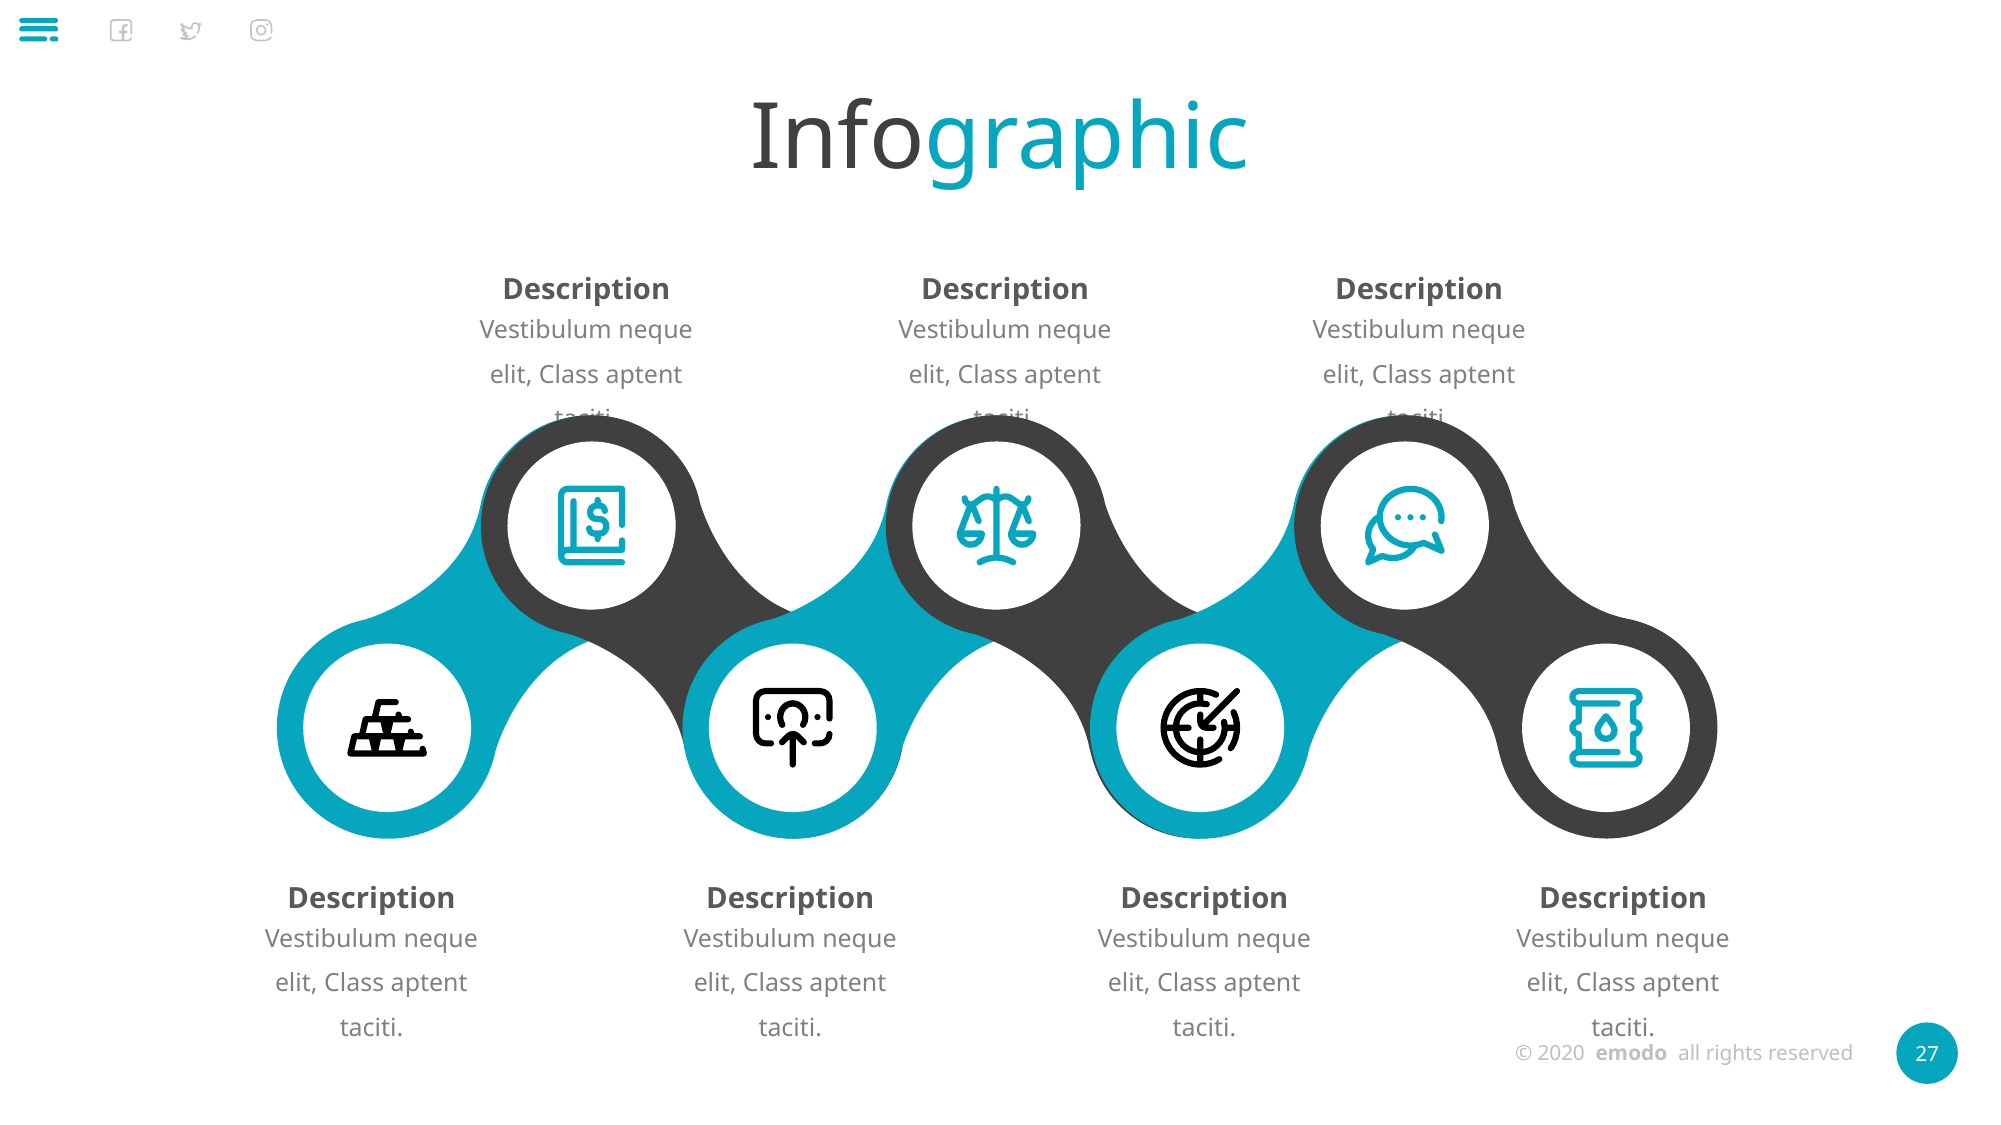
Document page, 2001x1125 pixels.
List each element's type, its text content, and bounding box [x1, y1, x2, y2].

text_box Description [502, 252, 671, 298]
text_box [1293, 414, 1719, 840]
text_box Description [1539, 861, 1708, 907]
text_box Vestibulum neque elit, Class aptent taciti. [248, 907, 495, 1042]
text_box [507, 441, 676, 610]
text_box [1523, 1022, 1958, 1084]
text_box [347, 699, 427, 757]
text_box Description [287, 861, 456, 907]
text_box [275, 421, 588, 840]
text_box [752, 687, 833, 747]
text_box [1365, 485, 1445, 566]
text_box [778, 730, 807, 768]
text_box [1116, 643, 1285, 813]
text_box [558, 485, 626, 566]
text_box Vestibulum neque elit, Class aptent taciti. [667, 907, 913, 1042]
text_box [303, 643, 472, 813]
text_box [479, 414, 790, 738]
text_box Description [706, 861, 875, 907]
text_box [1088, 422, 1401, 840]
text_box Description [1335, 252, 1504, 298]
text_box [912, 441, 1081, 610]
text_box Vestibulum neque elit, Class aptent taciti. [463, 298, 709, 433]
text_box Description [921, 252, 1090, 298]
text_box Vestibulum neque elit, Class aptent taciti. [1296, 298, 1542, 433]
text_box [1522, 643, 1690, 813]
text_box Vestibulum neque elit, Class aptent taciti. [1500, 907, 1746, 1042]
text_box Vestibulum neque elit, Class aptent taciti. [882, 298, 1128, 433]
text_box [1160, 687, 1241, 768]
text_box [19, 17, 273, 42]
text_box Infographic [691, 76, 1309, 187]
text_box [708, 643, 877, 813]
text_box [884, 414, 1197, 834]
text_box [1569, 687, 1643, 768]
text_box Vestibulum neque elit, Class aptent taciti. [1081, 907, 1328, 1042]
text_box [681, 430, 993, 840]
text_box Description [1120, 861, 1289, 907]
text_box [1320, 441, 1489, 610]
text_box [956, 485, 1037, 566]
